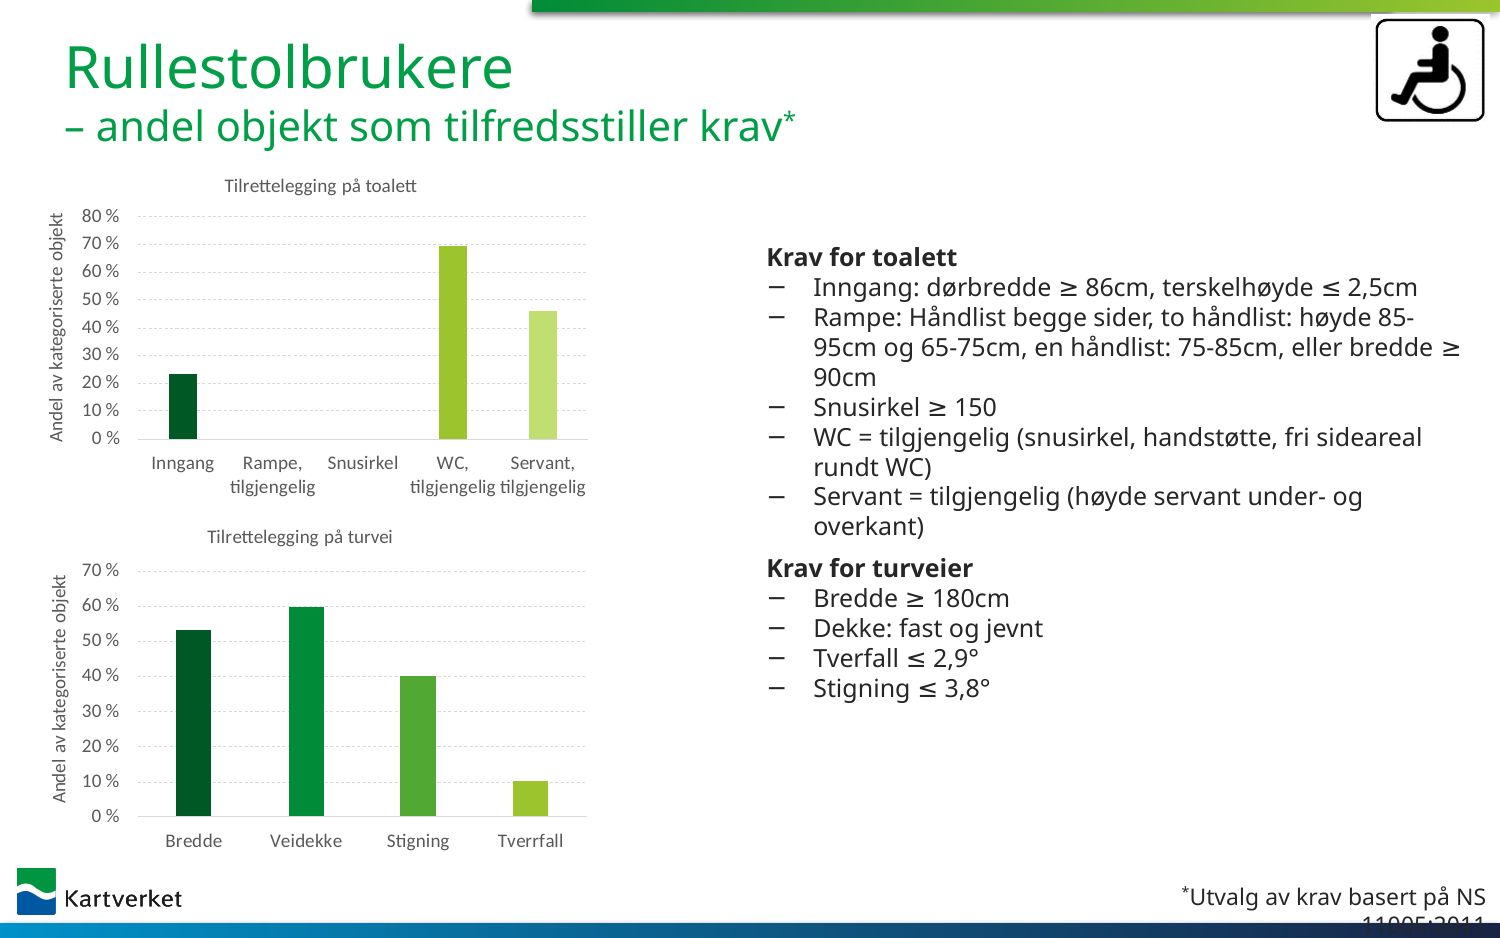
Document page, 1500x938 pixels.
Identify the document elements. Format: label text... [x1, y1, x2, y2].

text_box Krav for toalett Inngang: dørbredde ≥ 86cm, terskelhøyde ≤ 2,5cm Rampe: Håndlist begge sider, to håndlist: høyde 85-95cm og 65-75cm, en håndlist: 75-85cm, eller bredde ≥ 90cm Snusirkel ≥ 150 WC = tilgjengelig (snusirkel, handstøtte, fri sideareal rundt WC) Servant = tilgjengelig (høyde servant under- og overkant) [751, 234, 1483, 545]
text_box *Utvalg av krav basert på NS 11005:2011 [1068, 873, 1500, 938]
text_box Krav for turveier Bredde ≥ 180cm Dekke: fast og jevnt Tverfall ≤ 2,9° Stigning ≤ 3,8° [751, 545, 1483, 710]
picture [41, 520, 598, 859]
text_box Rullestolbrukere – andel objekt som tilfredsstiller krav* [49, 14, 1431, 158]
picture [1371, 13, 1491, 127]
picture [41, 166, 599, 505]
